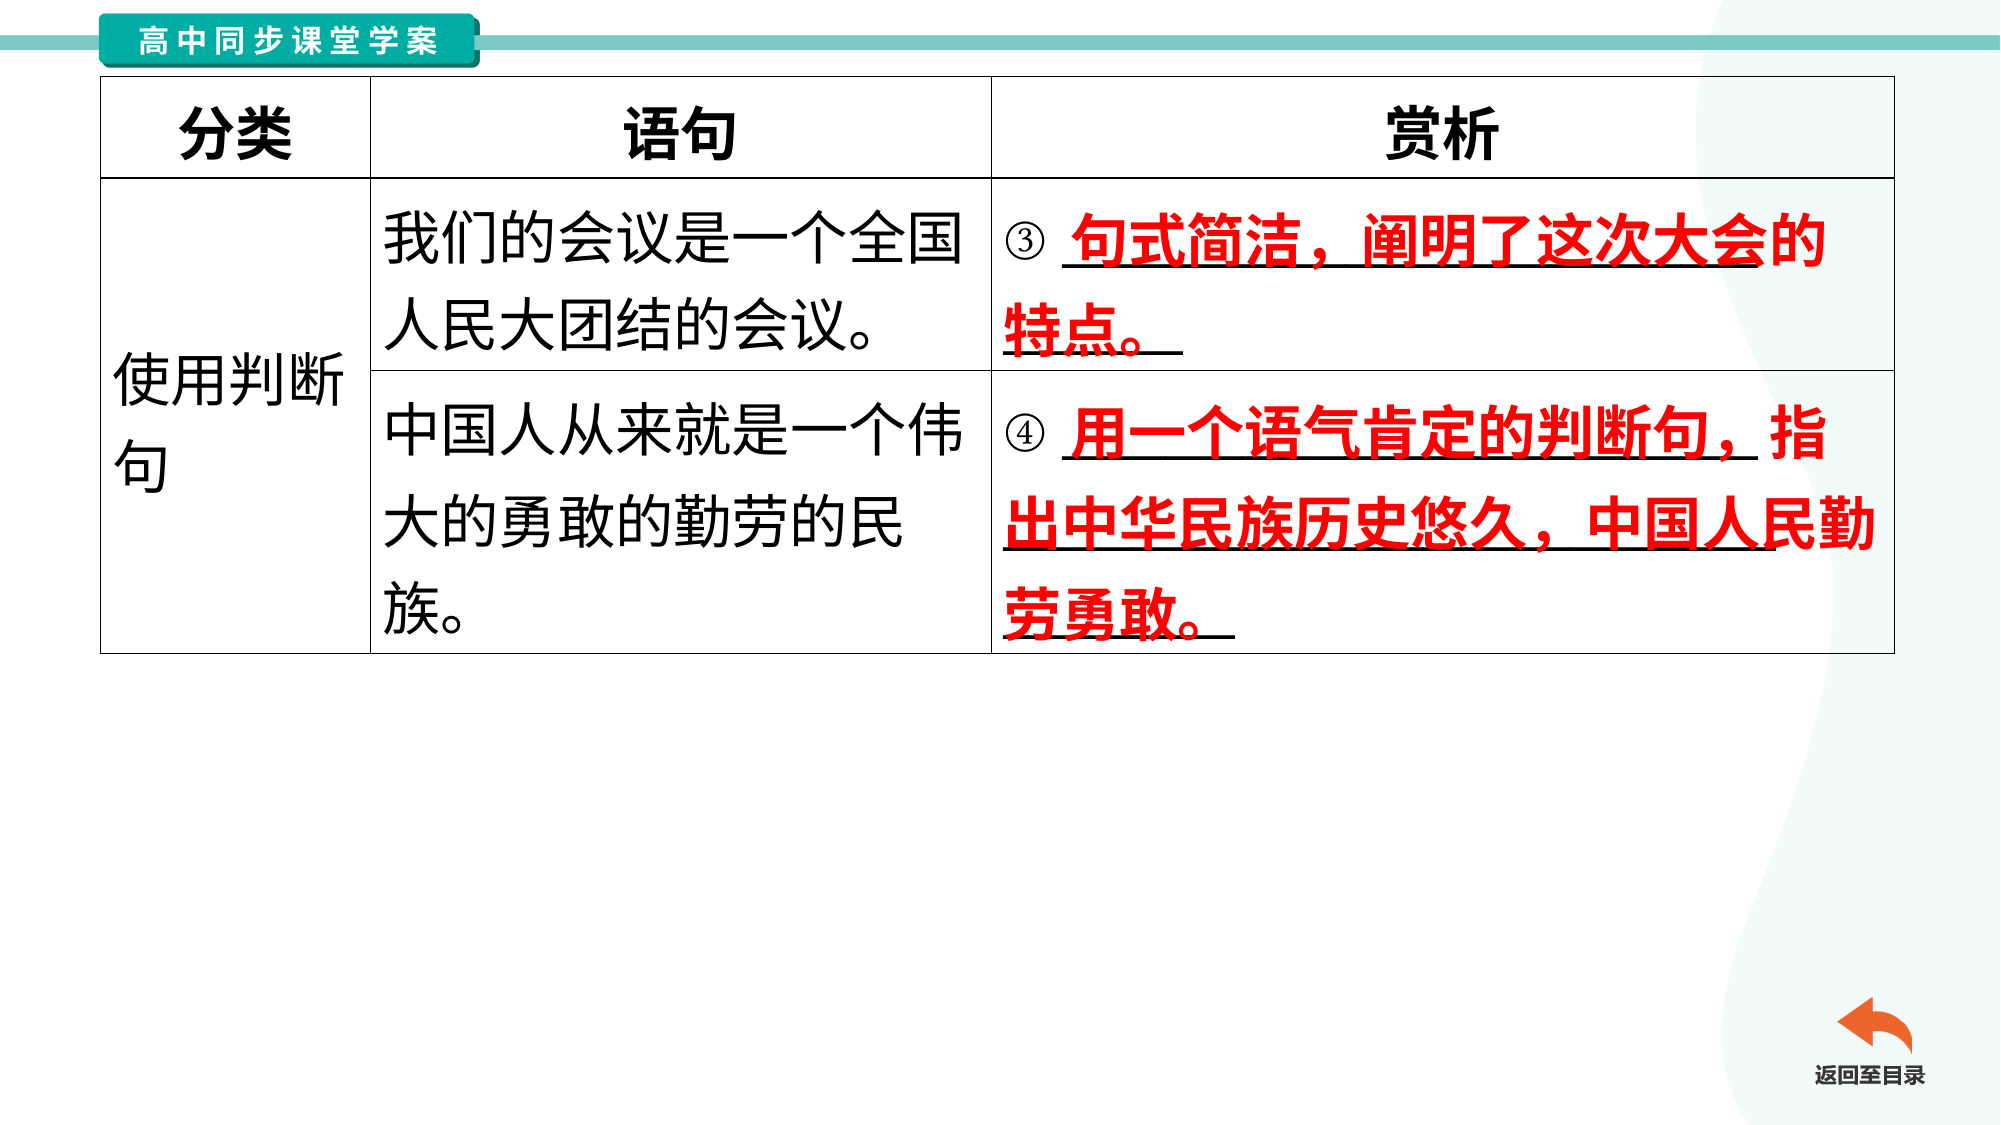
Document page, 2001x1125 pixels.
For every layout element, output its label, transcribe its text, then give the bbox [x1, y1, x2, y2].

table_cell 使用判断 句 [101, 179, 370, 653]
text_box 句式简洁，阐明了这次大会的特点。 [1003, 182, 1886, 365]
table_header 赏析 [992, 77, 1894, 177]
table_header 语句 [371, 77, 991, 177]
table_header 分类 [101, 77, 370, 177]
table_cell ③ ___________________________ _______ [992, 179, 1894, 370]
table_cell 中国人从来就是一个伟 大的勇敢的勤劳的民 族。 [371, 371, 991, 653]
text_box 用一个语气肯定的判断句，指出中华民族历史悠久，中国人民勤劳勇敢。 [1003, 374, 1886, 648]
table_cell 我们的会议是一个全国 人民大团结的会议。 [371, 179, 991, 370]
table_cell ④ ___________________________ ______________________________ _________ [992, 371, 1894, 653]
picture [0, 0, 2000, 1125]
